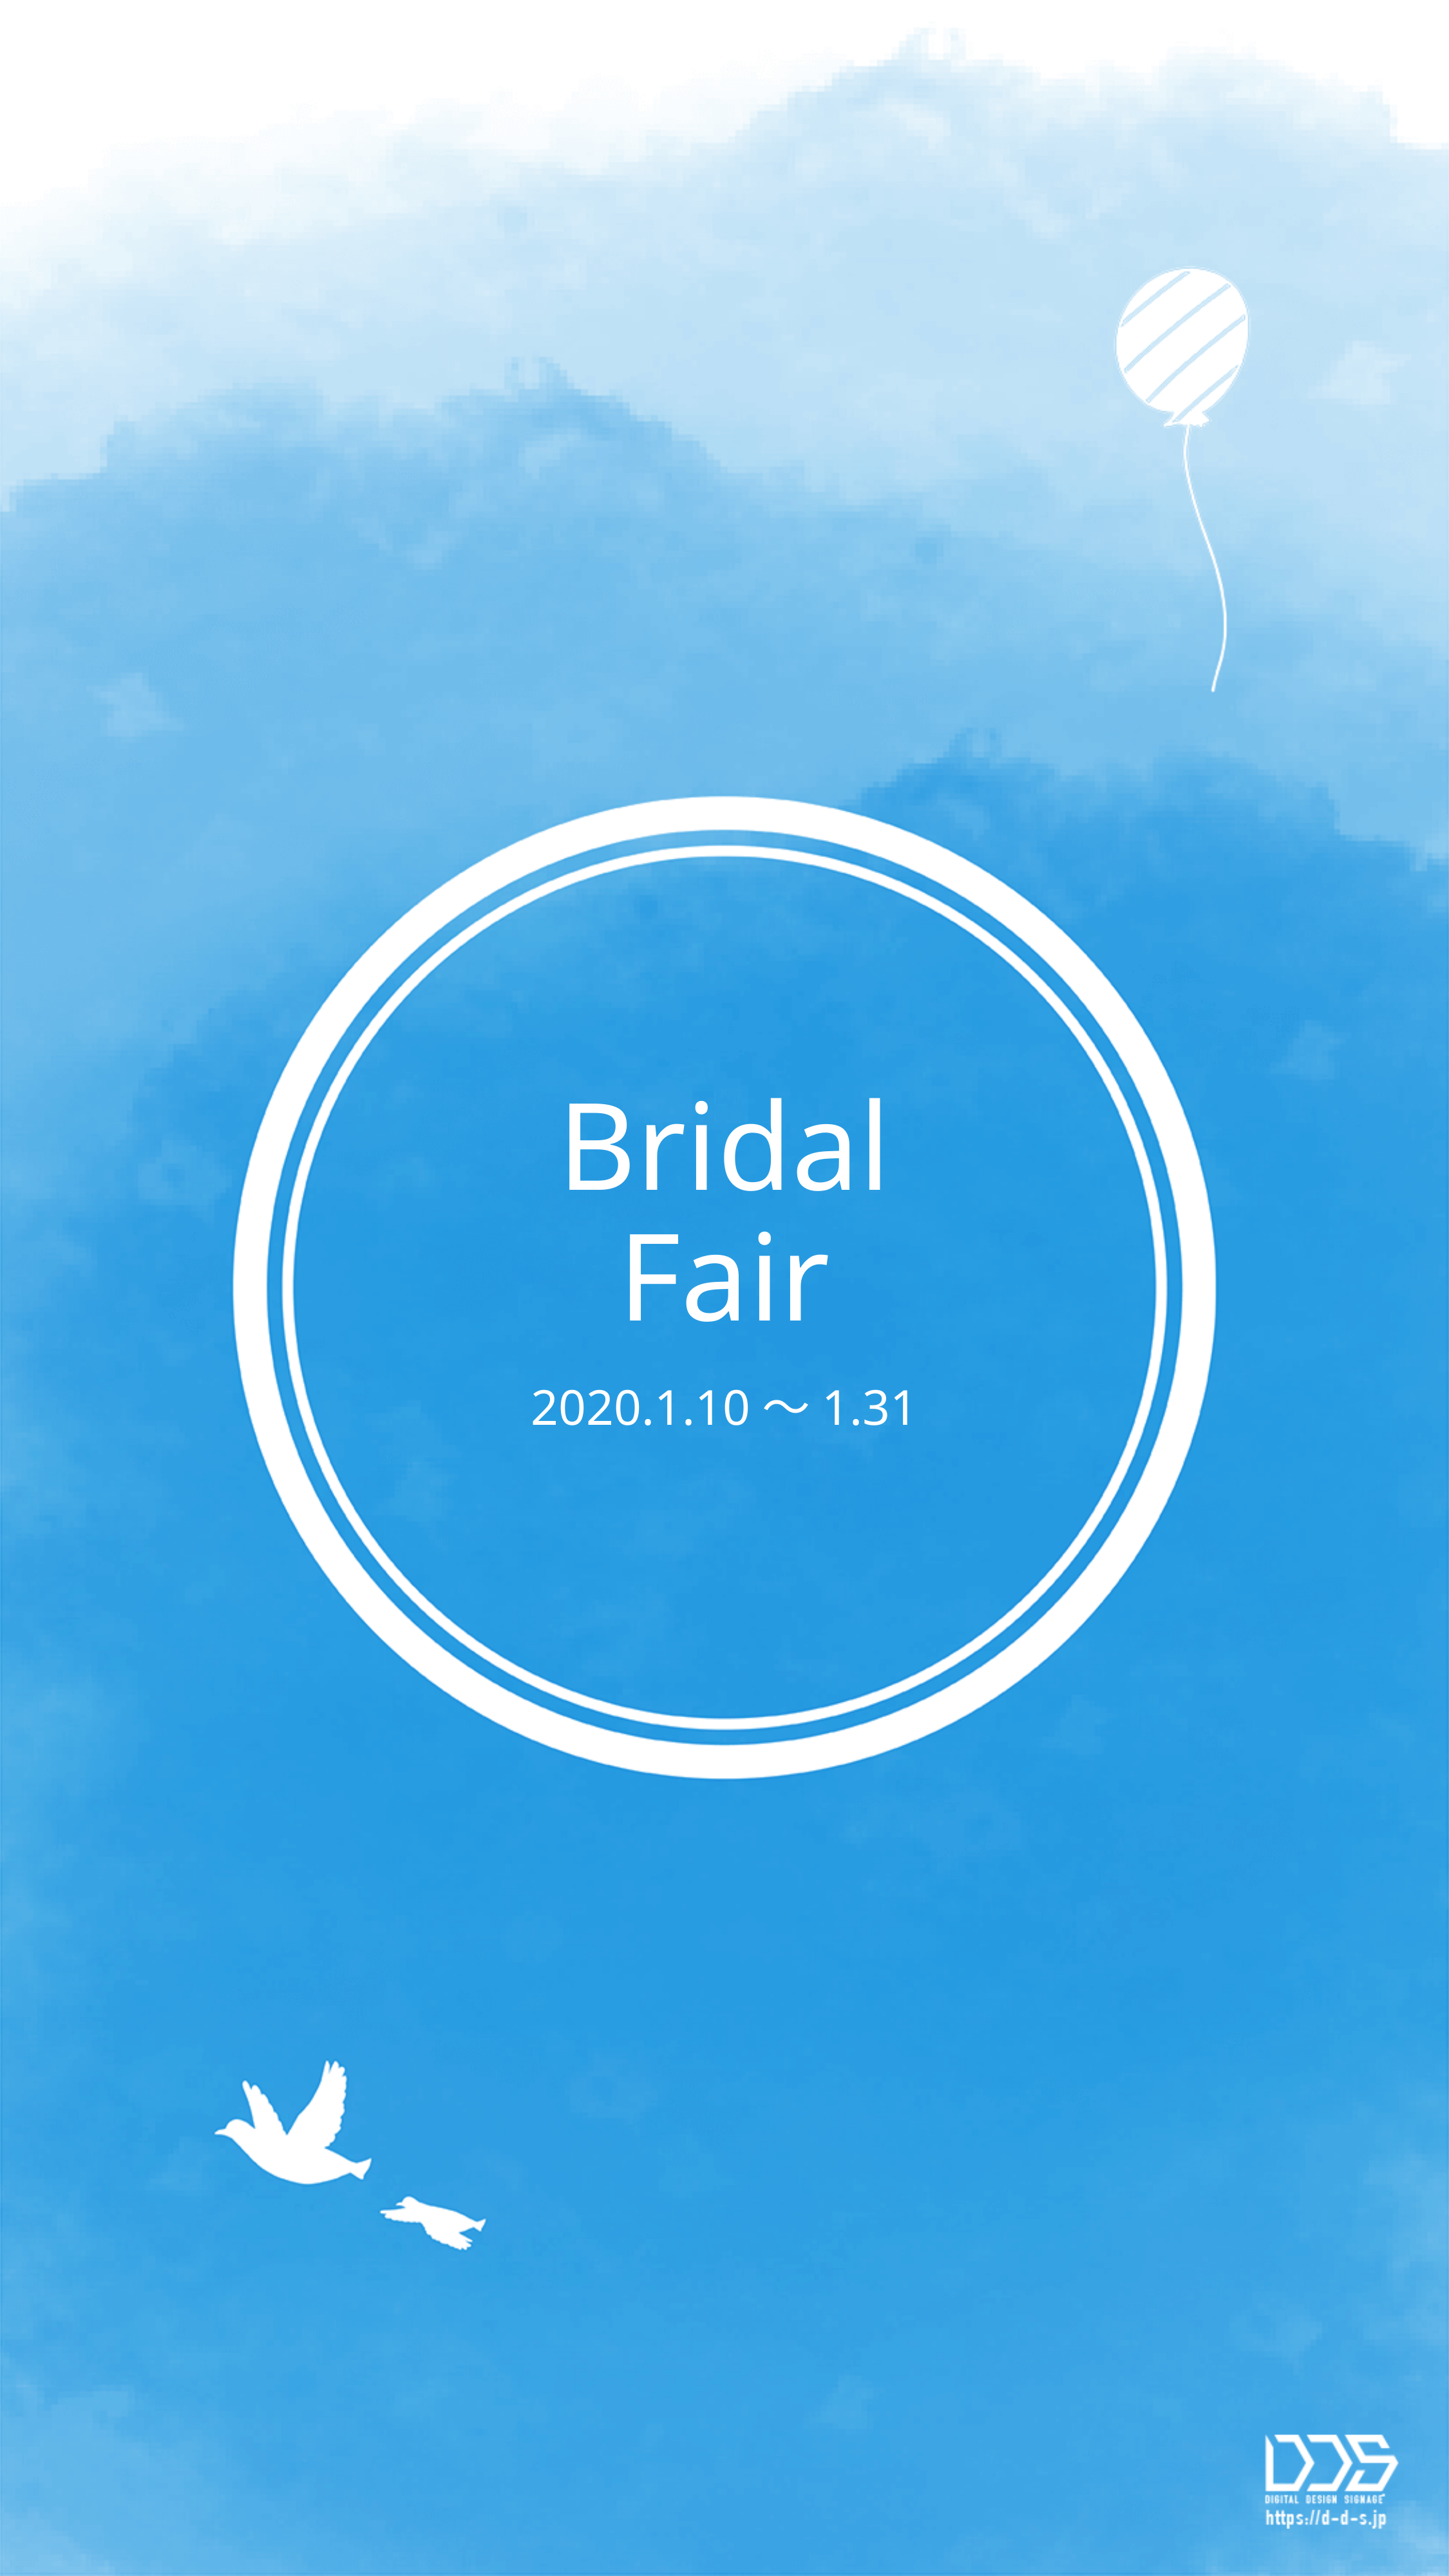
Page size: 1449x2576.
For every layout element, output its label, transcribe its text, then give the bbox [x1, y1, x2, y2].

subtitle 2020.1.10～1.31 [303, 1378, 1146, 1645]
title Bridal Fair [227, 950, 1222, 1351]
picture [0, 0, 1449, 2576]
